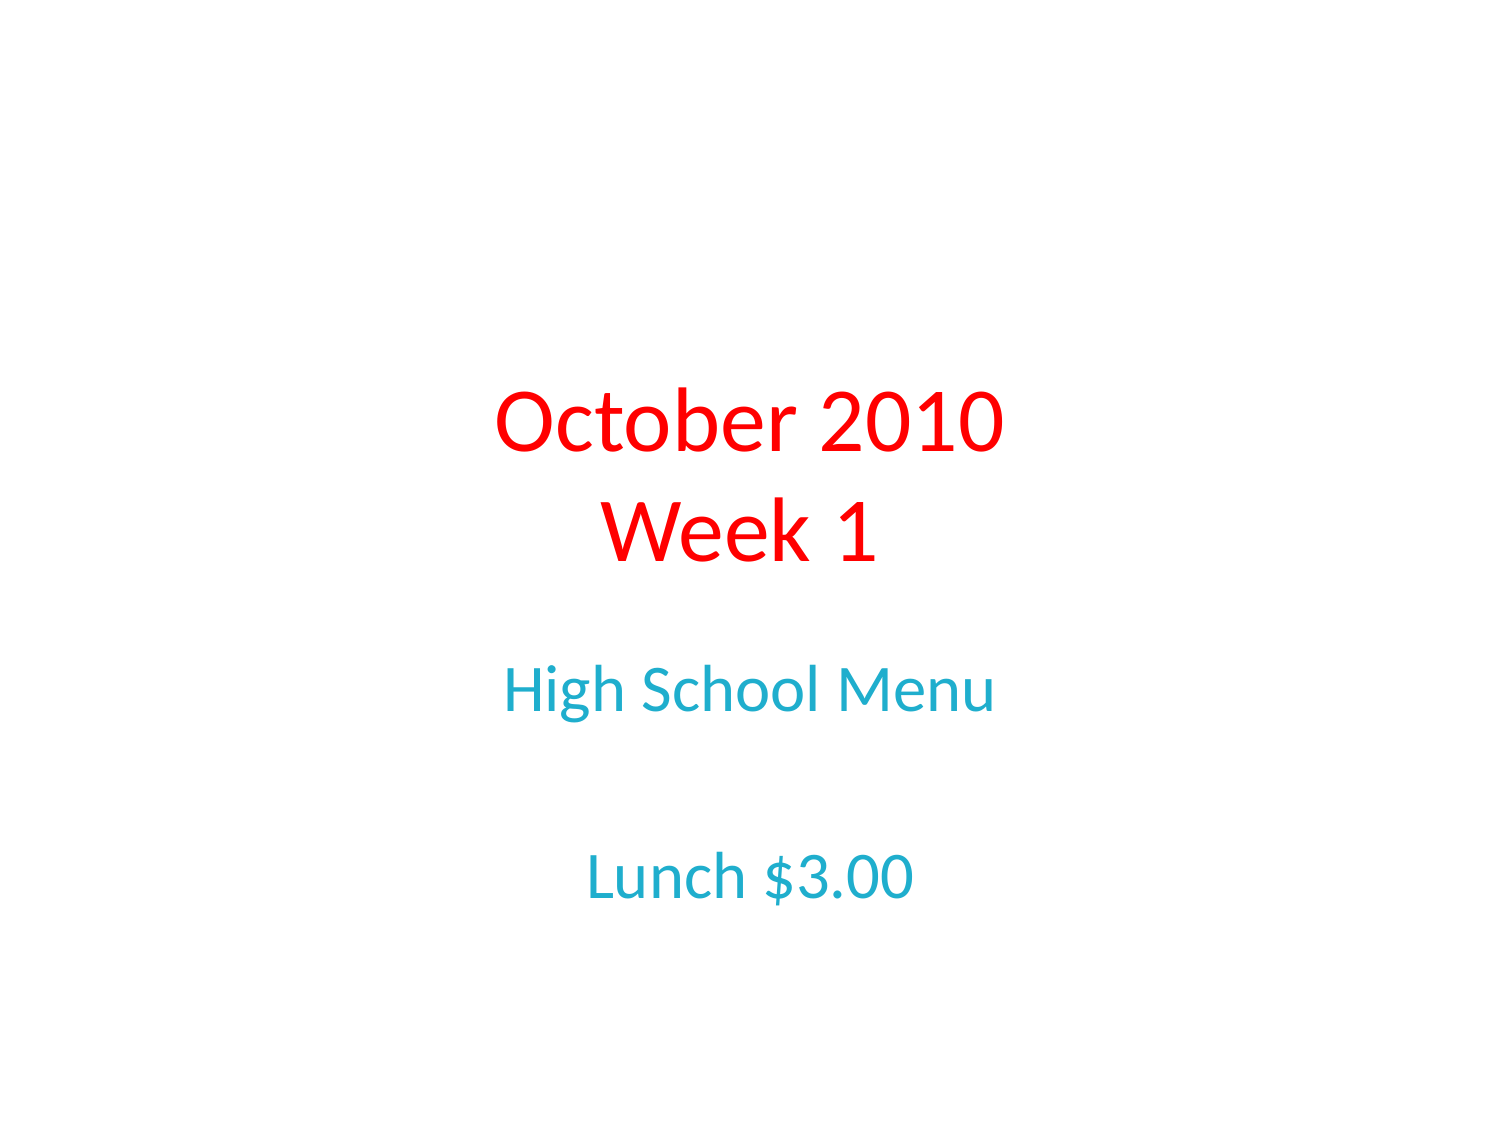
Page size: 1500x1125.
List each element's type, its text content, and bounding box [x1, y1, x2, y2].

title October 2010 Week 1 [112, 349, 1388, 591]
subtitle High School Menu Lunch $3.00 [225, 637, 1275, 925]
